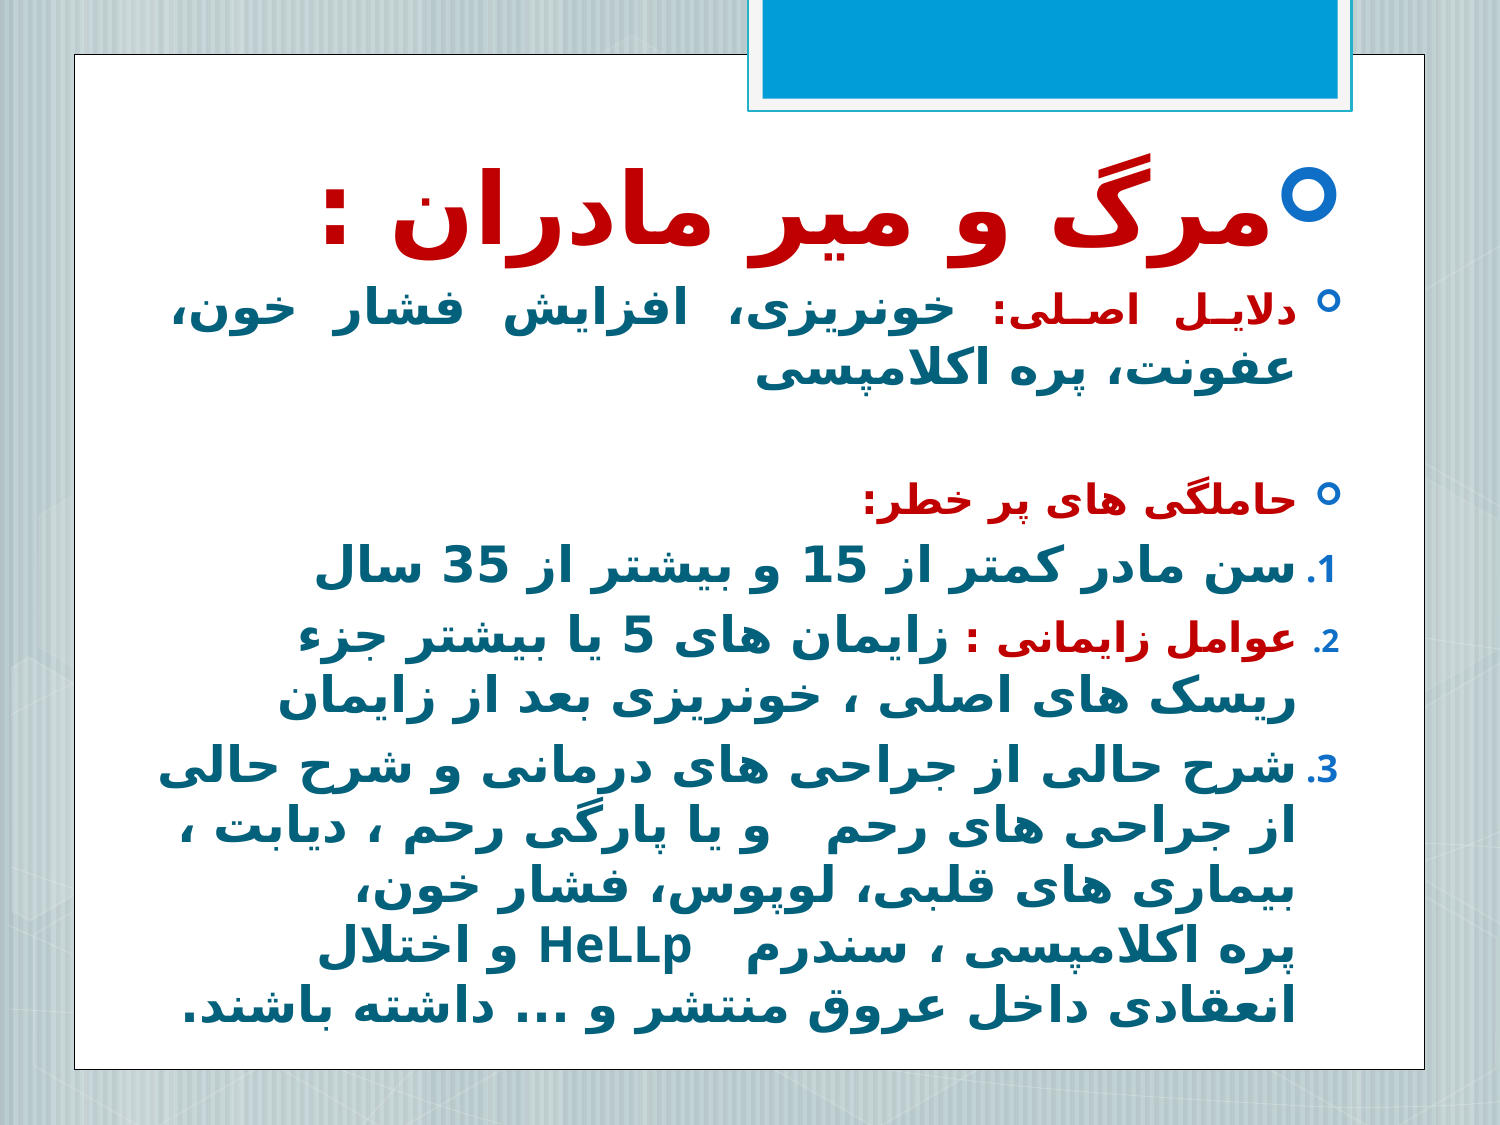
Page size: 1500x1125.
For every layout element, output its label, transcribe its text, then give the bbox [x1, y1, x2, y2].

list مرگ و میر مادران : دلایل اصلی: خونریزی، افزایش فشار خون، عفونت، پره اکلامپسی حاملگی های پر خطر: سن مادر کمتر از 15 و بیشتر از 35 سال عوامل زایمانی : زایمان های 5 یا بیشتر جزء ریسک های اصلی ، خونریزی بعد از زایمان شرح حالی از جراحی های درمانی و شرح حالی از جراحی های رحم و یا پارگی رحم ، دیابت ، بیماری های قلبی، لوپوس، فشار خون، پره اکلامپسی ، سندرم HeLLp و اختلال انعقادی داخل عروق منتشر و ... داشته باشند. [135, 137, 1370, 1047]
